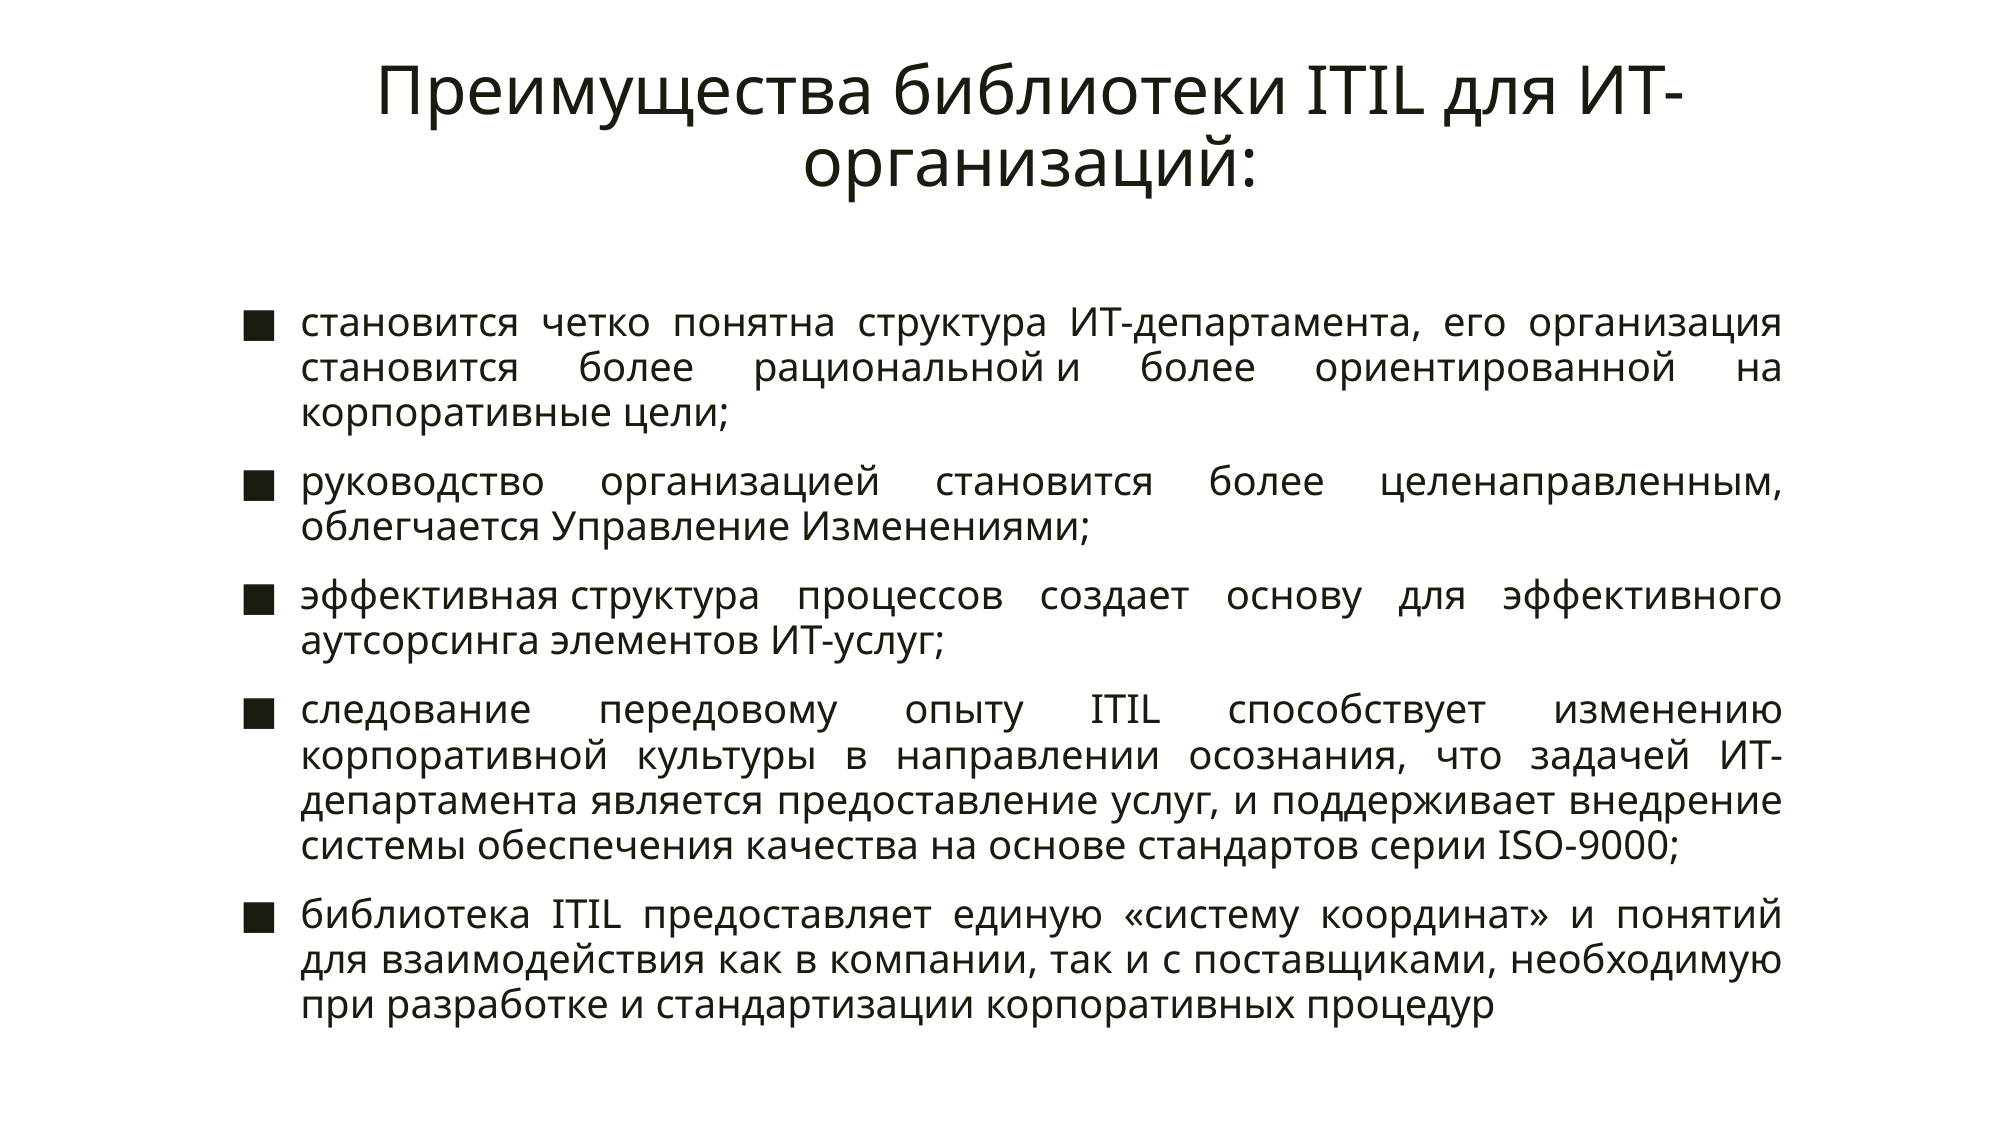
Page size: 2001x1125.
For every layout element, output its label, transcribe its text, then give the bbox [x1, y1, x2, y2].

list становится четко понятна структура ИТ-департамента, его организация становится более рациональной и более ориентированной на корпоративные цели; руководство организацией становится более целенаправленным, облегчается Управление Изменениями; эффективная структура процессов создает основу для эффективного аутсорсинга элементов ИТ-услуг; следование передовому опыту ITIL способствует изменению корпоративной культуры в направлении осознания, что задачей ИТ-департамента является предоставление услуг, и поддерживает внедрение системы обеспечения качества на основе стандартов серии ISO-9000; библиотека ITIL предоставляет единую «систему координат» и понятий для взаимодействия как в компании, так и с поставщиками, необходимую при разработке и стандартизации корпоративных процедур [225, 292, 1800, 1053]
title Преимущества библиотеки ITIL для ИТ-организаций: [243, 48, 1819, 293]
